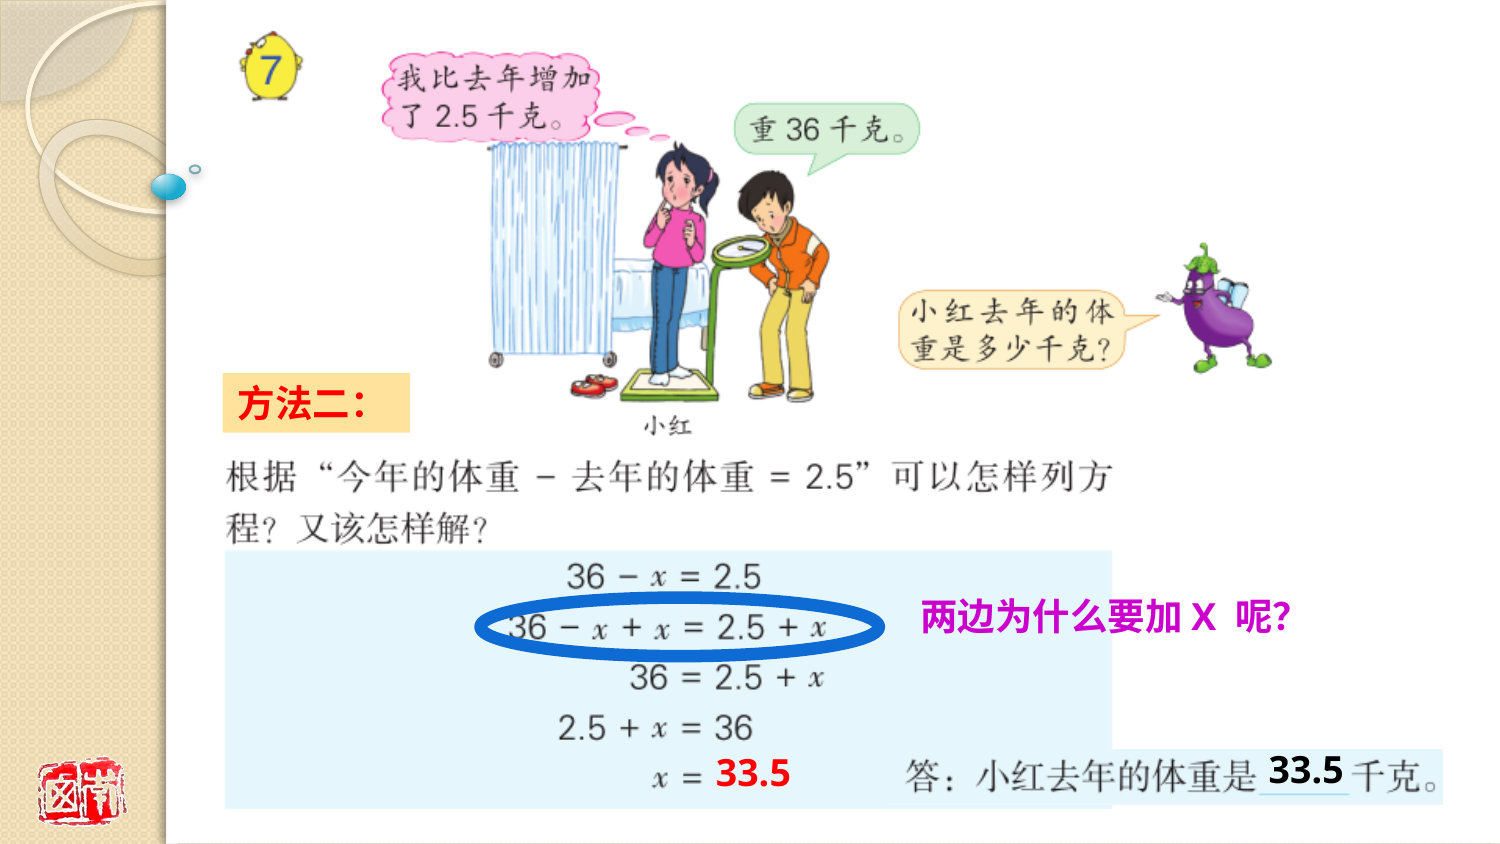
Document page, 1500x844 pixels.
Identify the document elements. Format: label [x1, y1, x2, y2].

picture [234, 11, 1280, 372]
text_box [222, 372, 1443, 809]
picture [34, 755, 130, 827]
